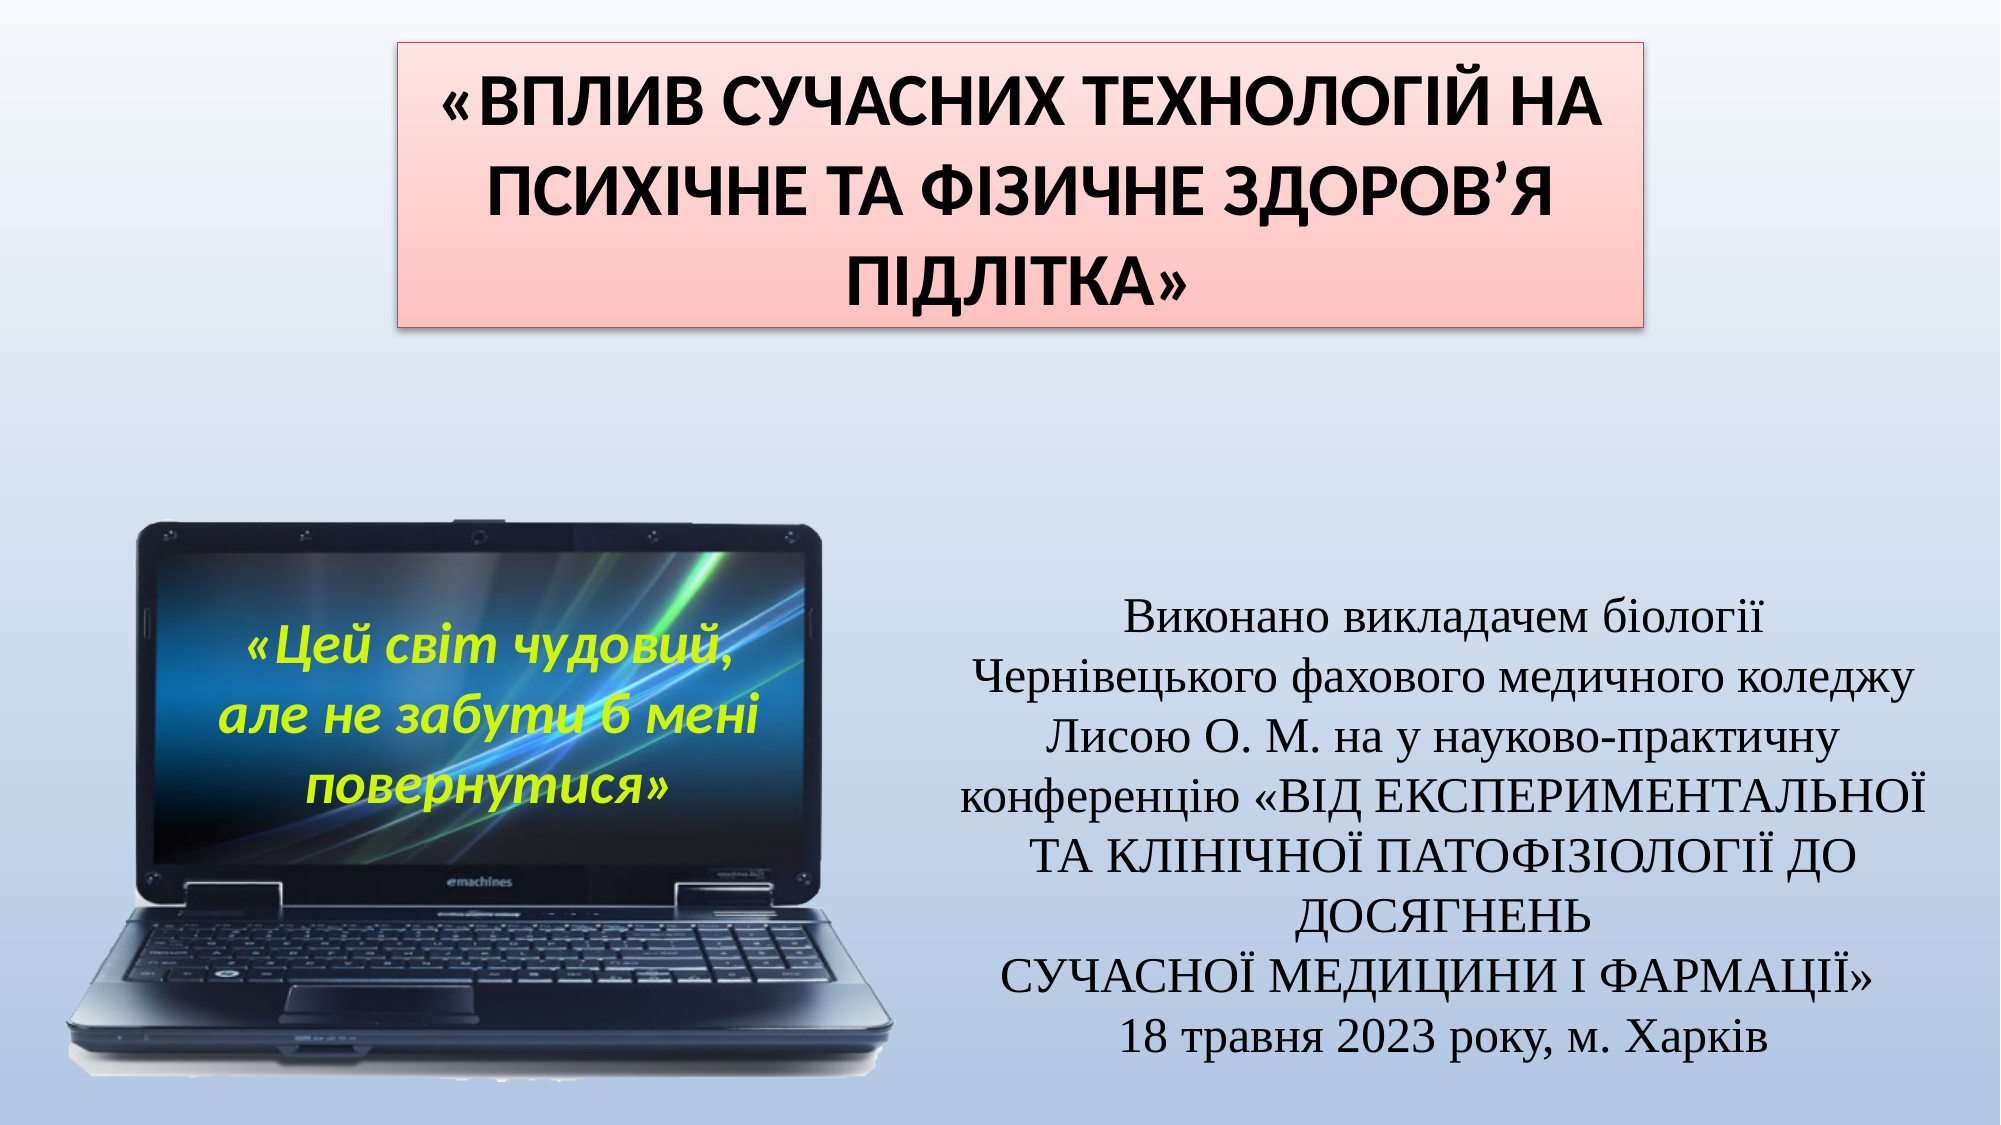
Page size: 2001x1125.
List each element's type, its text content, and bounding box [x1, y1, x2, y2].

picture [66, 518, 896, 1082]
text_box Виконано викладачем біології Чернівецького фахового медичного коледжу Лисою О. М. на у науково-практичну конференцію «ВІД ЕКСПЕРИМЕНТАЛЬНОЇ ТА КЛІНІЧНОЇ ПАТОФІЗІОЛОГІЇ ДО ДОСЯГНЕНЬ СУЧАСНОЇ МЕДИЦИНИ І ФАРМАЦІЇ» 18 травня 2023 року, м. Харків [940, 575, 1947, 1070]
text_box «ВПЛИВ СУЧАСНИХ ТЕХНОЛОГІЙ НА ПСИХІЧНЕ ТА ФІЗИЧНЕ ЗДОРОВ’Я ПІДЛІТКА» [397, 42, 1644, 328]
